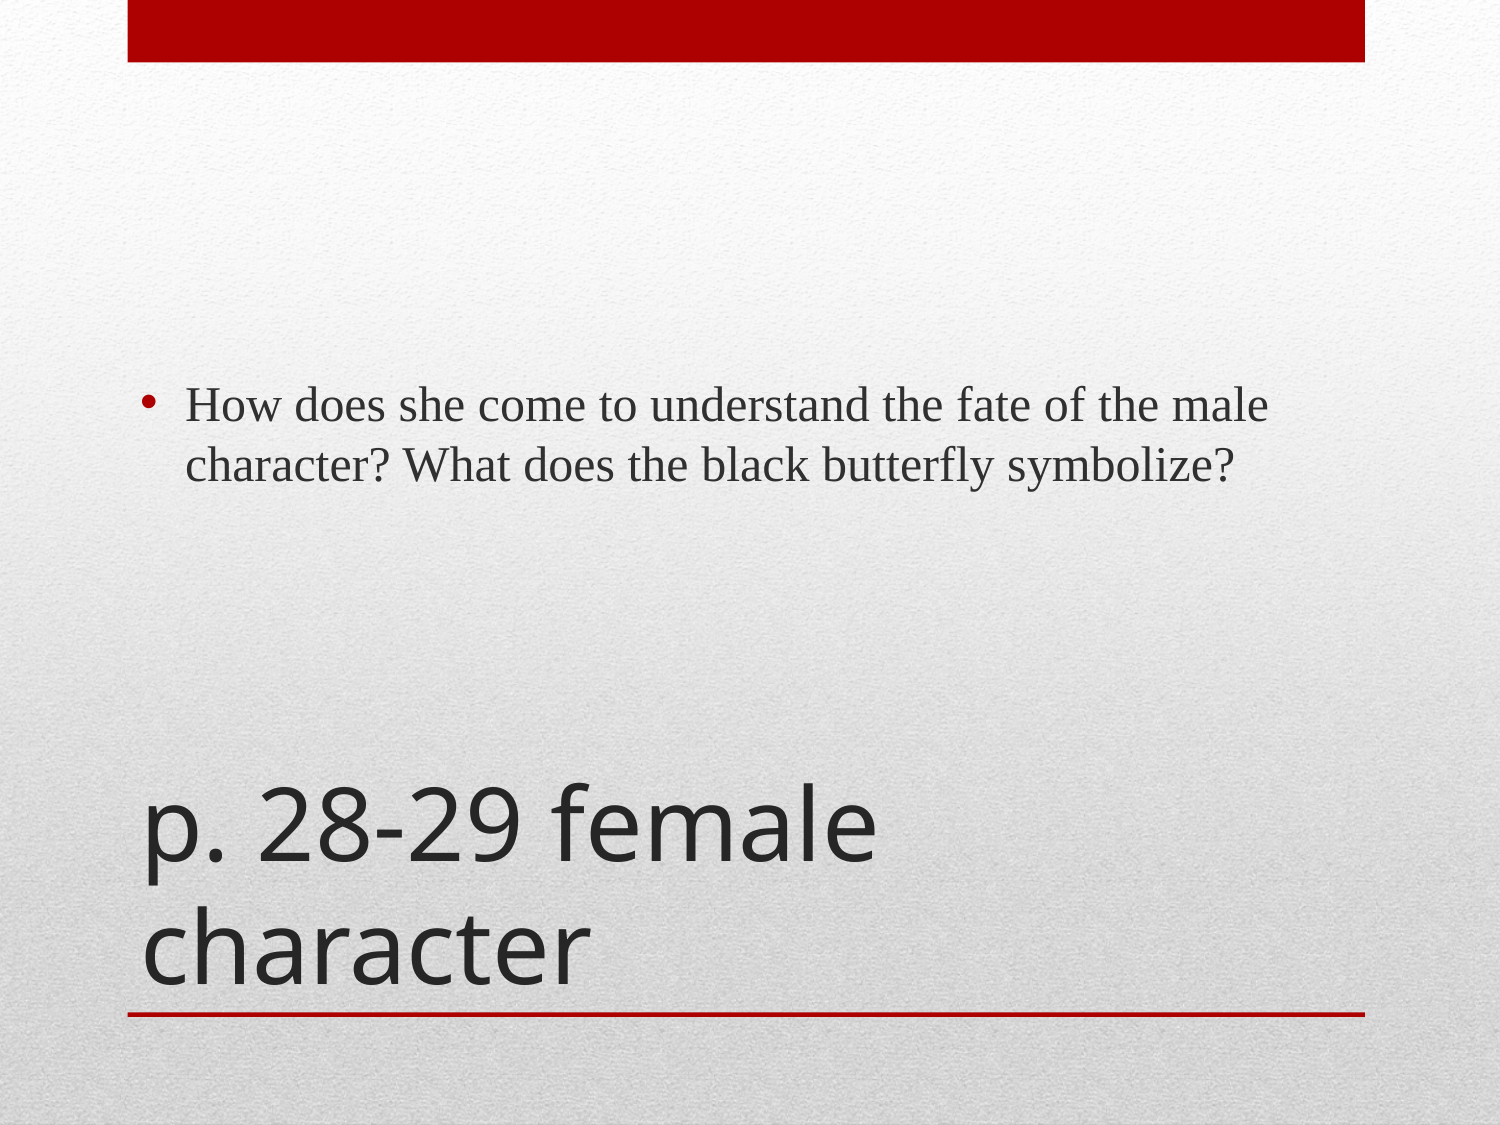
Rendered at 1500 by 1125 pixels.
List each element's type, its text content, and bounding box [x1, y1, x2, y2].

title p. 28-29 female character [125, 750, 1238, 1013]
list How does she come to understand the fate of the male character? What does the black butterfly symbolize? [125, 112, 1363, 750]
